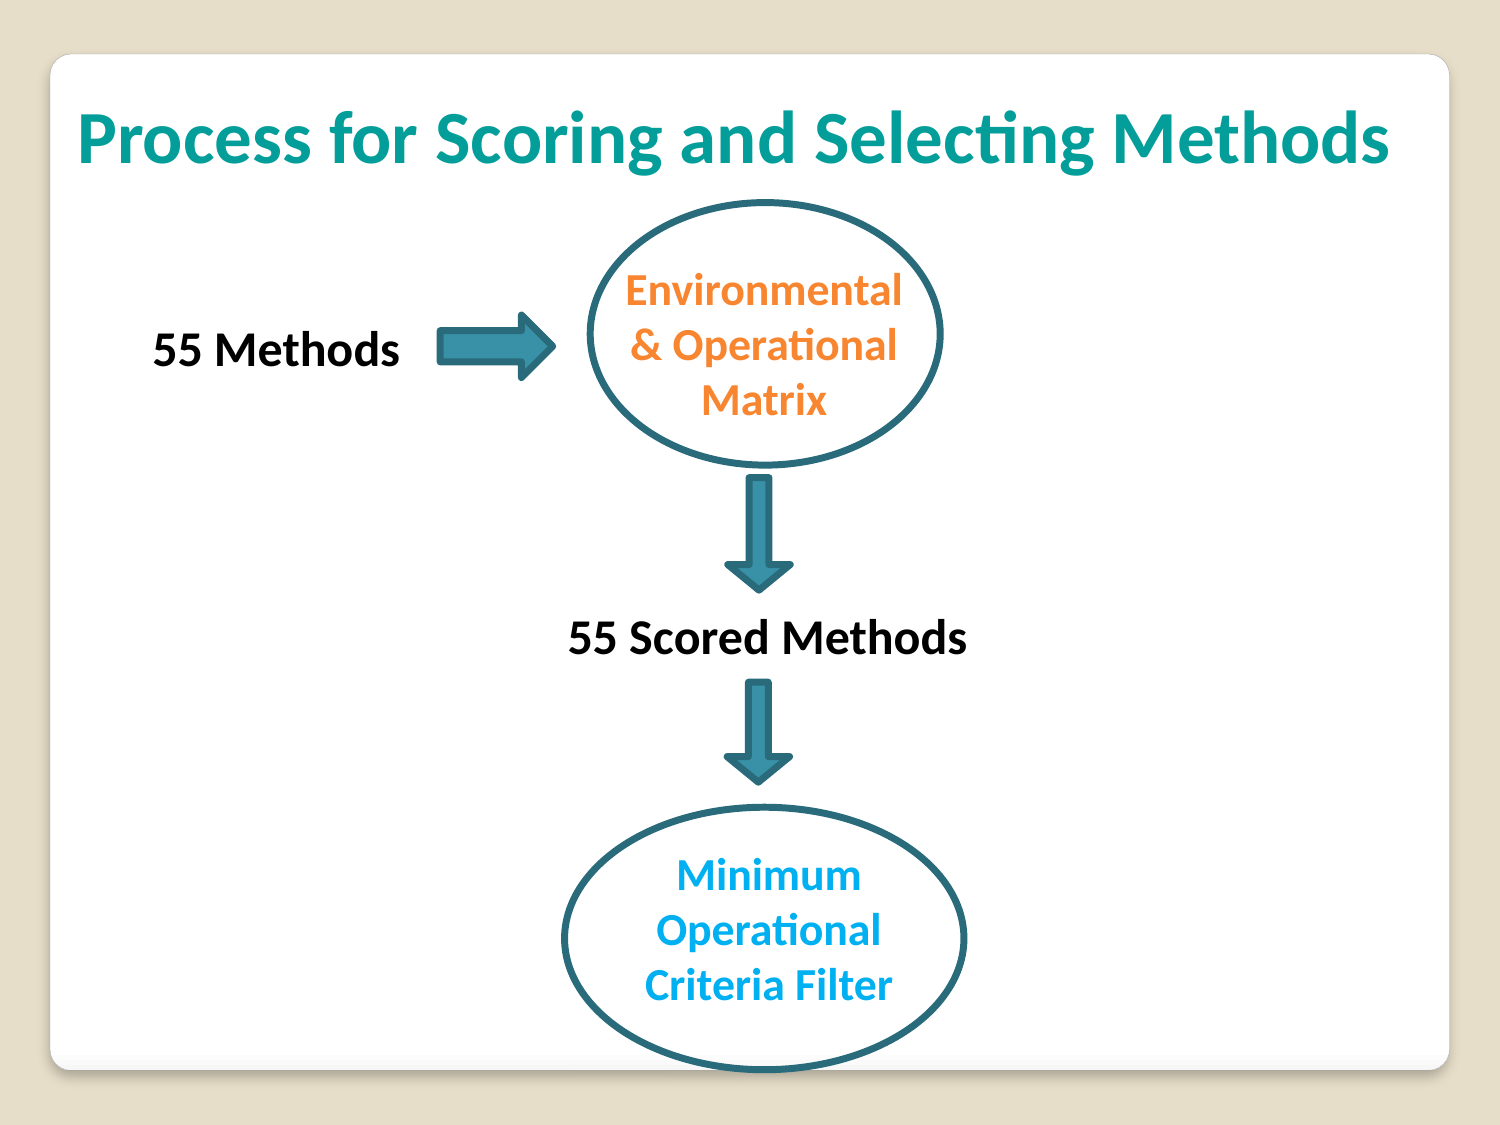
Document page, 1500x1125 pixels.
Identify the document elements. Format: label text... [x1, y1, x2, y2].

text_box Environmental & Operational Matrix [607, 252, 921, 433]
text_box [561, 848, 968, 1074]
text_box [436, 311, 557, 381]
text_box [921, 268, 944, 400]
text_box [644, 433, 887, 469]
text_box [723, 678, 793, 786]
text_box [623, 199, 908, 252]
text_box Process for Scoring and Selecting Methods [62, 81, 1500, 187]
text_box Minimum Operational Criteria Filter [613, 837, 925, 1018]
text_box [630, 803, 899, 837]
text_box 55 Scored Methods [552, 596, 1014, 732]
text_box [586, 271, 607, 397]
text_box 55 Methods [137, 309, 440, 384]
text_box [724, 474, 794, 594]
